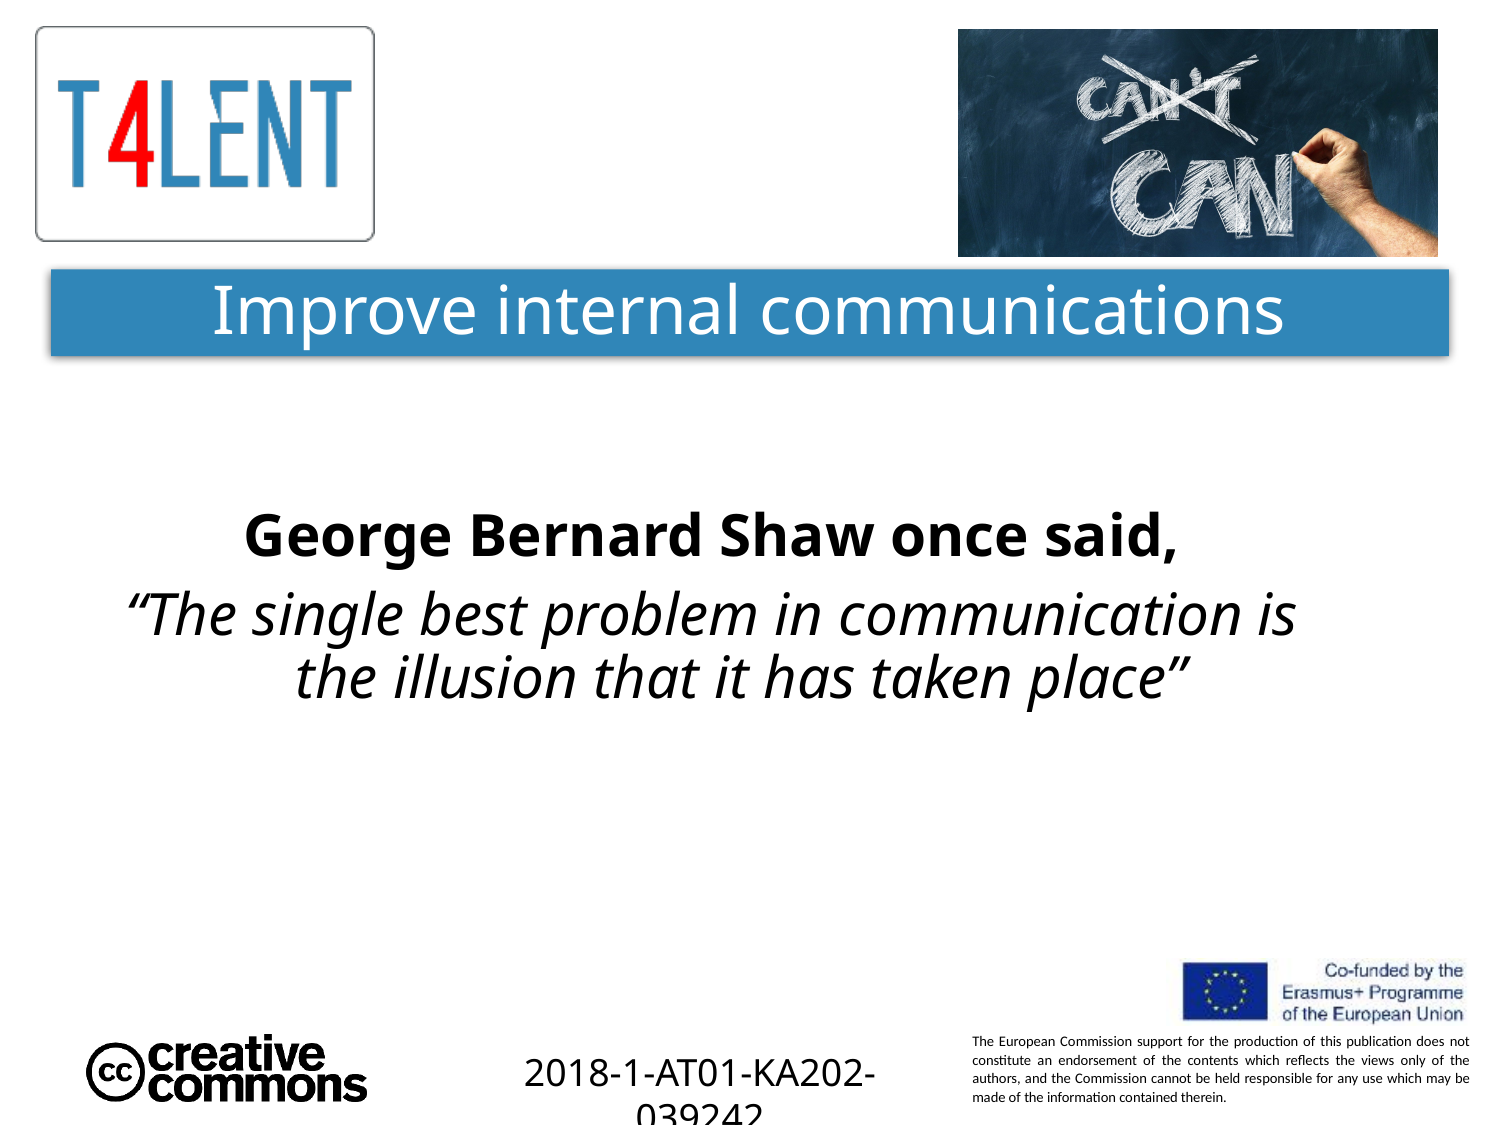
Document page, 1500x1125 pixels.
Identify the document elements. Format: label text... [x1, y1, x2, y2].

title Improve internal communications [51, 269, 1449, 357]
subtitle George Bernard Shaw once said, “The single best problem in communication is the illusion that it has taken place” [86, 498, 1322, 775]
picture [957, 28, 1439, 257]
picture [35, 26, 375, 242]
picture [1166, 958, 1478, 1026]
text_box 2018-1-AT01-KA202-039242 [454, 1040, 946, 1102]
picture [85, 1034, 367, 1102]
